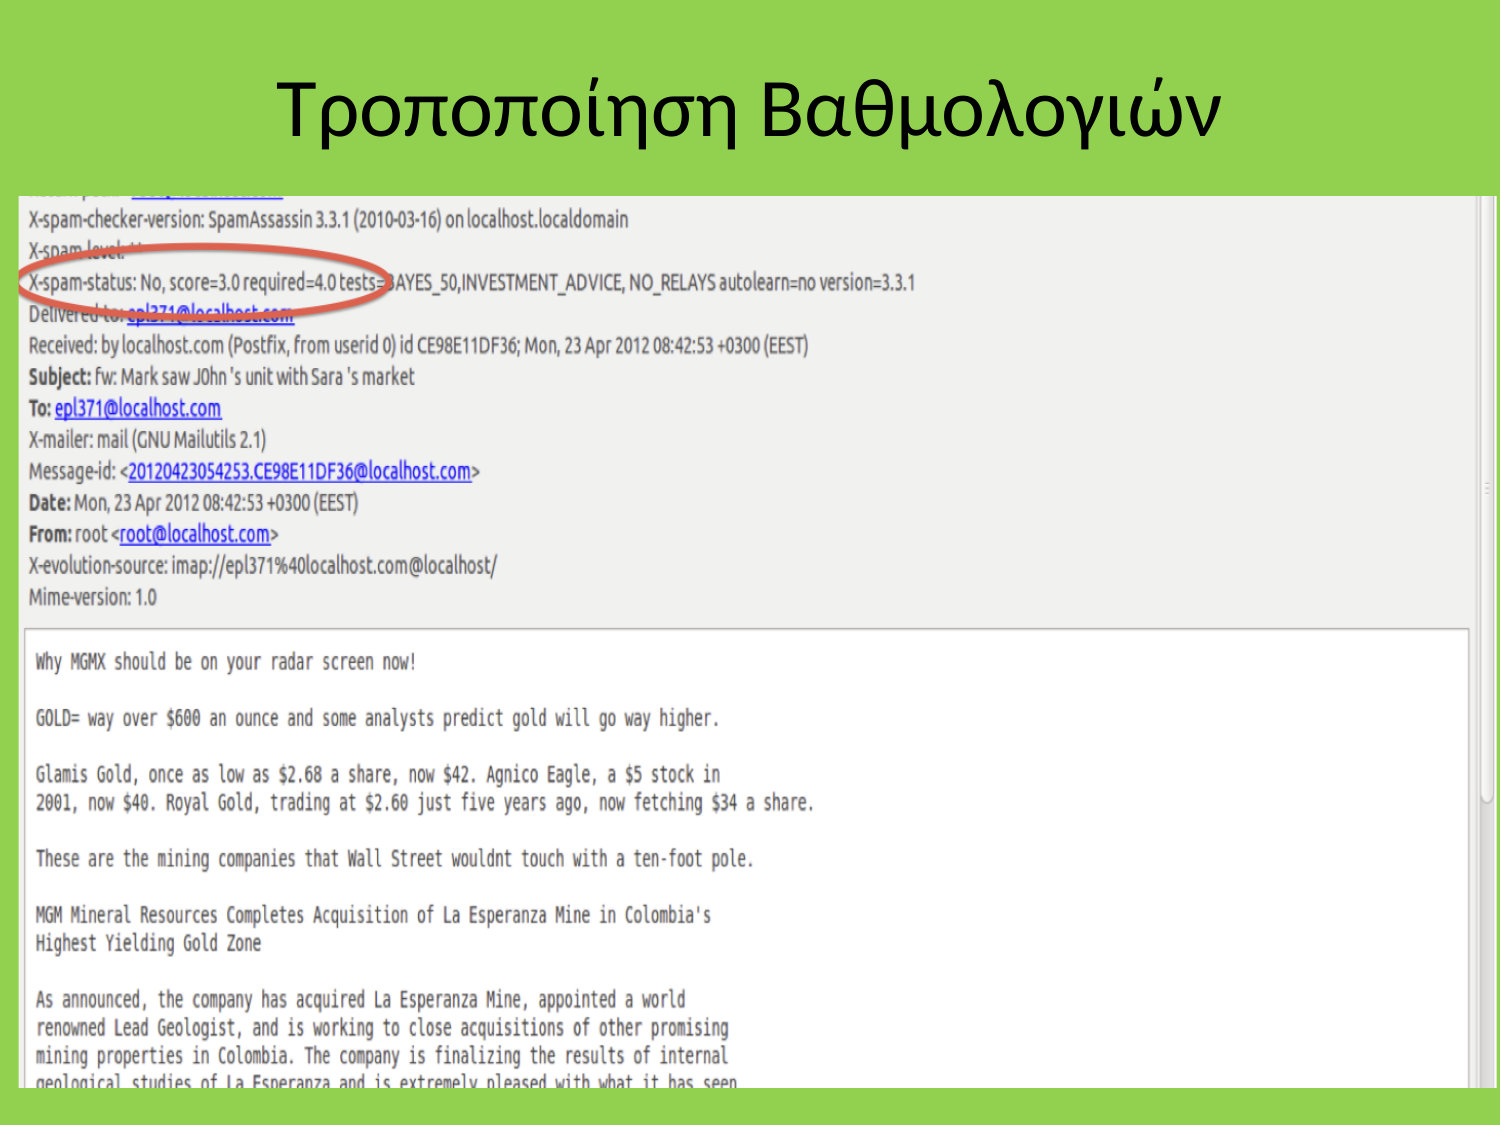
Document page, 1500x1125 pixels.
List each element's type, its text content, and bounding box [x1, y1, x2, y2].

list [18, 195, 1497, 1088]
title Τροποποίηση Βαθμολογιών [75, 45, 1425, 161]
